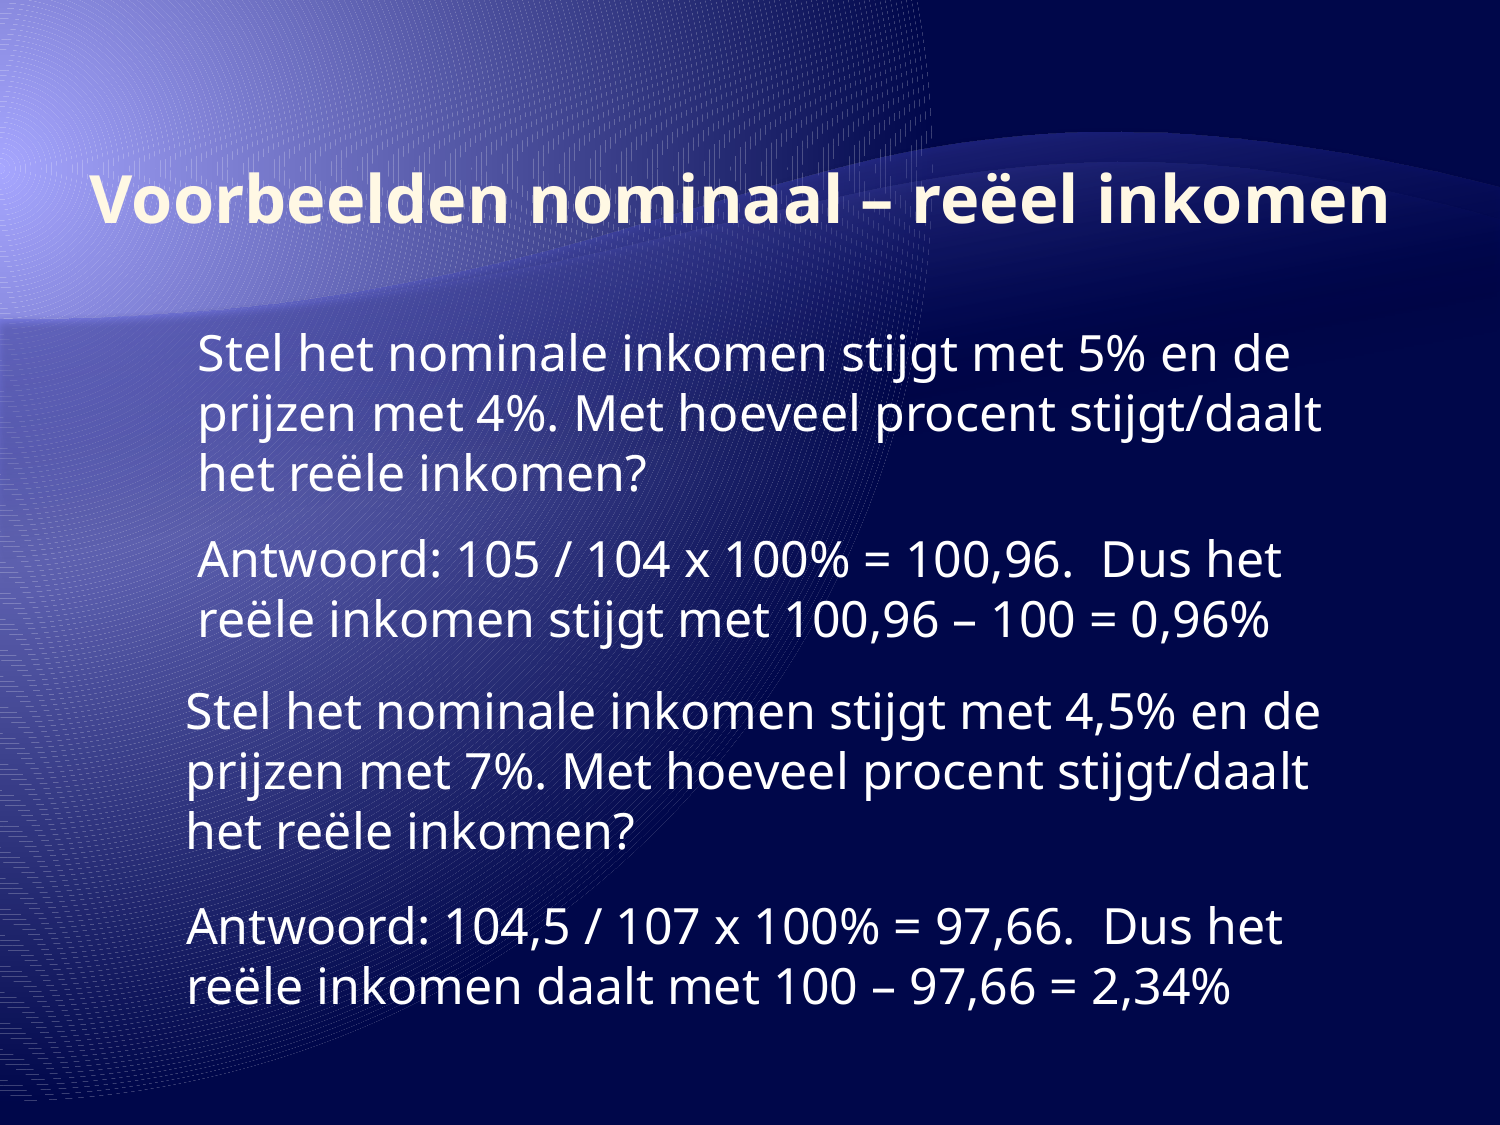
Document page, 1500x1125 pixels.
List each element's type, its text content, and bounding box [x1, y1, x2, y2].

text_box Antwoord: 104,5 / 107 x 100% = 97,66. Dus het reële inkomen daalt met 100 – 97,66 = 2,34% [171, 886, 1400, 1022]
text_box Antwoord: 105 / 104 x 100% = 100,96. Dus het reële inkomen stijgt met 100,96 – 100 = 0,96% [183, 520, 1412, 656]
text_box Stel het nominale inkomen stijgt met 5% en de prijzen met 4%. Met hoeveel procent stijgt/daalt het reële inkomen? [183, 338, 1412, 509]
text_box Stel het nominale inkomen stijgt met 4,5% en de prijzen met 7%. Met hoeveel procent stijgt/daalt het reële inkomen? [171, 672, 1400, 868]
text_box Voorbeelden nominaal – reëel inkomen [74, 149, 1425, 338]
